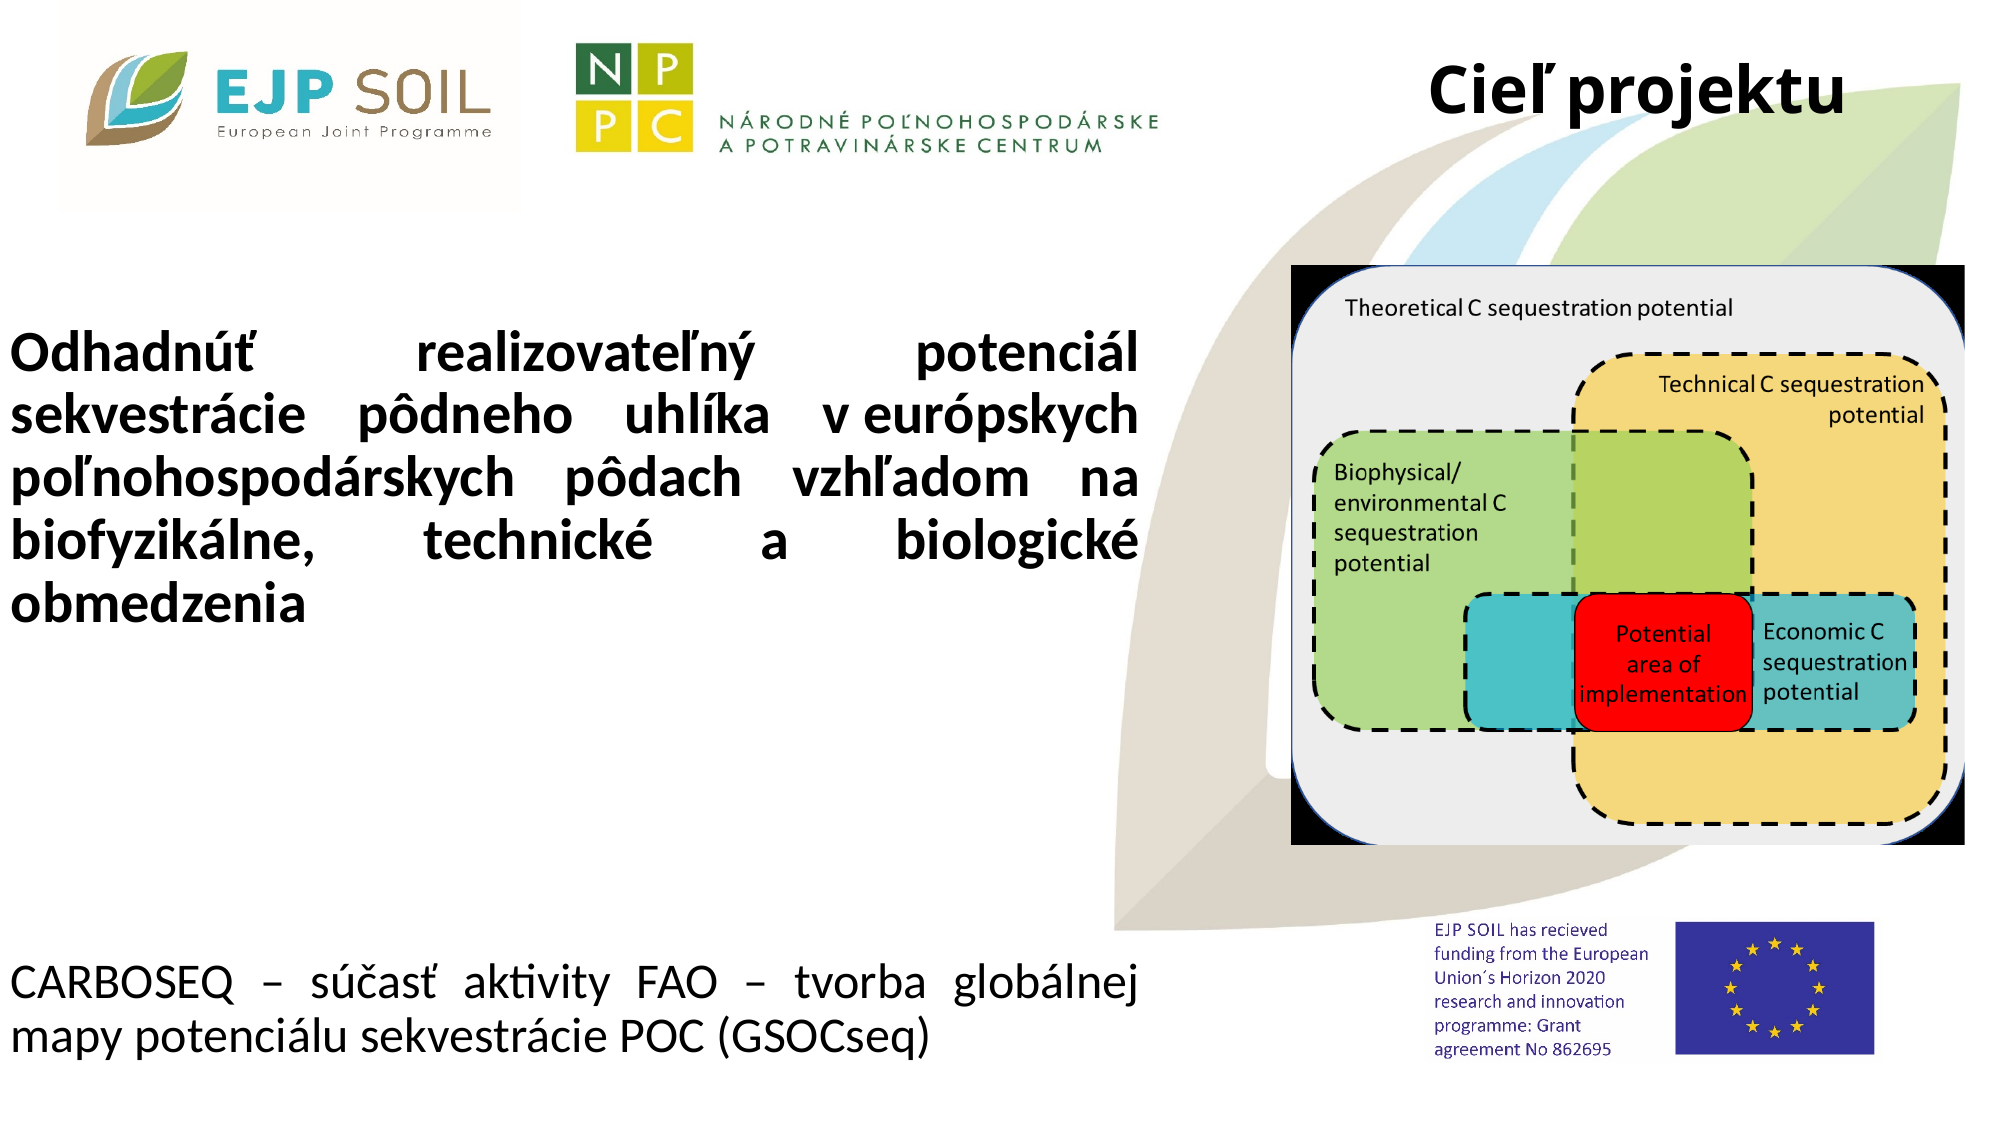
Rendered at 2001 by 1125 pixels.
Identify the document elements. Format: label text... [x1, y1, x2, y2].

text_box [59, 0, 1168, 213]
list Odhadnúť realizovateľný potenciál sekvestrácie pôdneho uhlíka v európskych poľnohospodárskych pôdach vzhľadom na biofyzikálne, technické a biologické obmedzenia CARBOSEQ – súčasť aktivity FAO – tvorba globálnej mapy potenciálu sekvestrácie POC (GSOCseq) [0, 222, 1155, 1125]
title Cieľ projektu [13, 48, 1057, 223]
picture [1057, 6, 2000, 1063]
